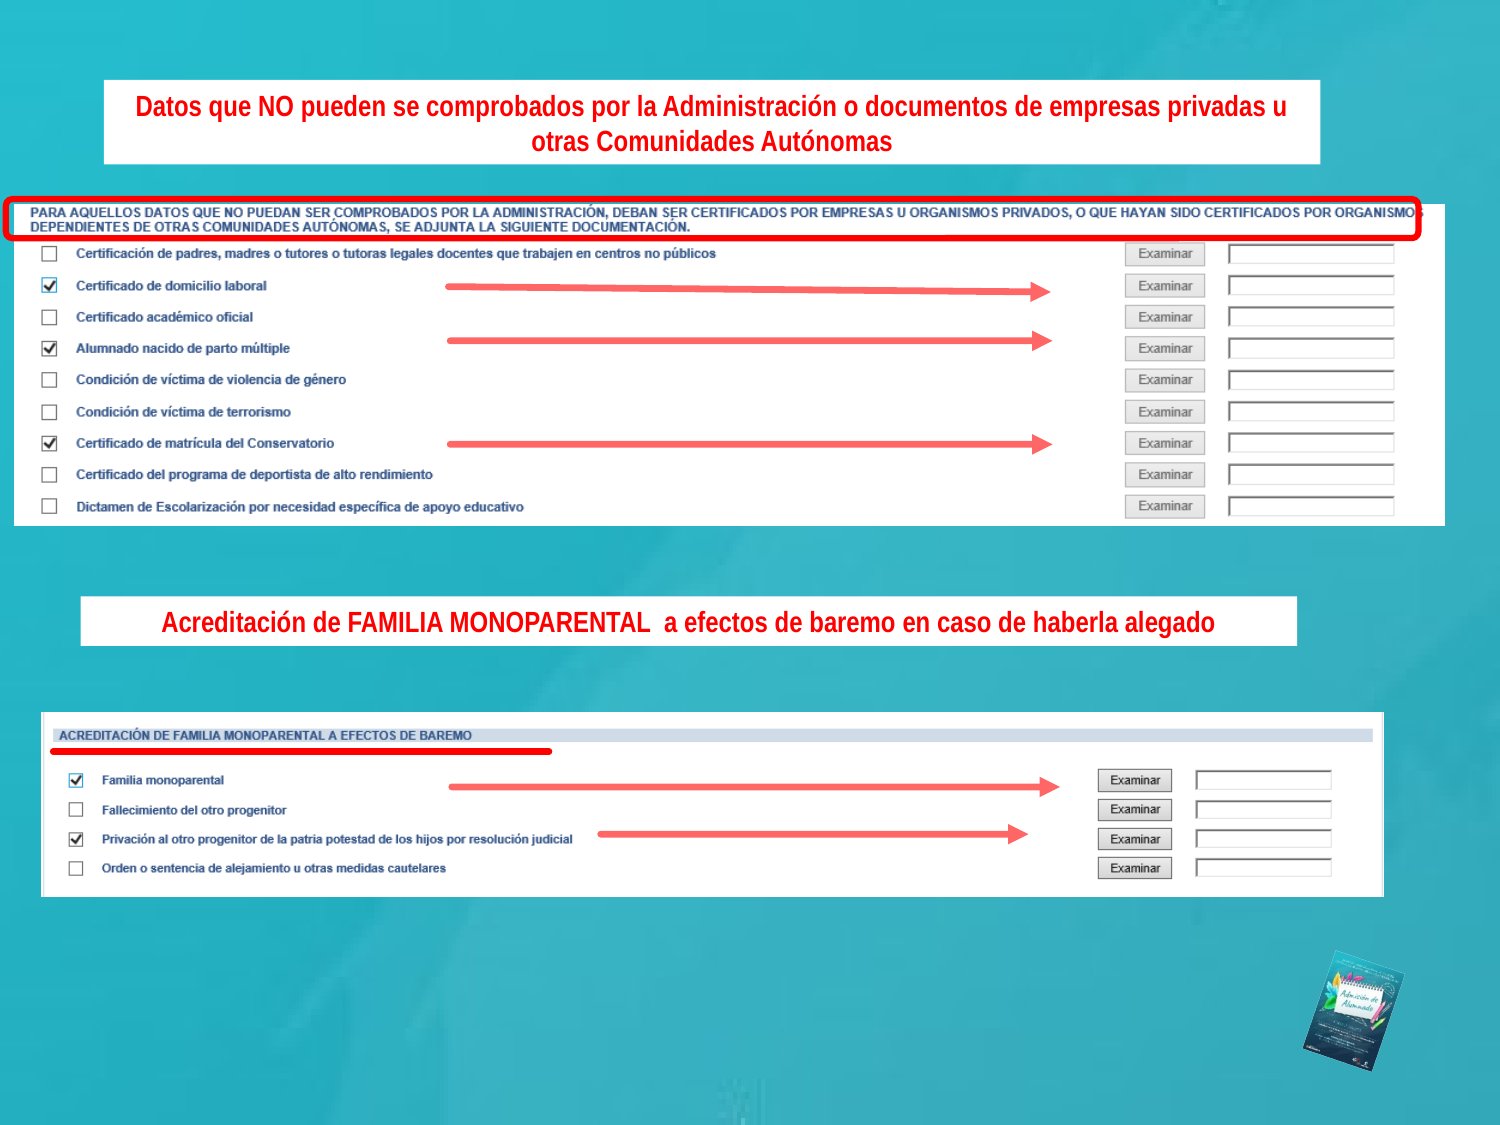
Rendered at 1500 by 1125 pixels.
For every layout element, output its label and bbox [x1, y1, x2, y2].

picture [0, 0, 1500, 1125]
text_box [448, 286, 1052, 293]
